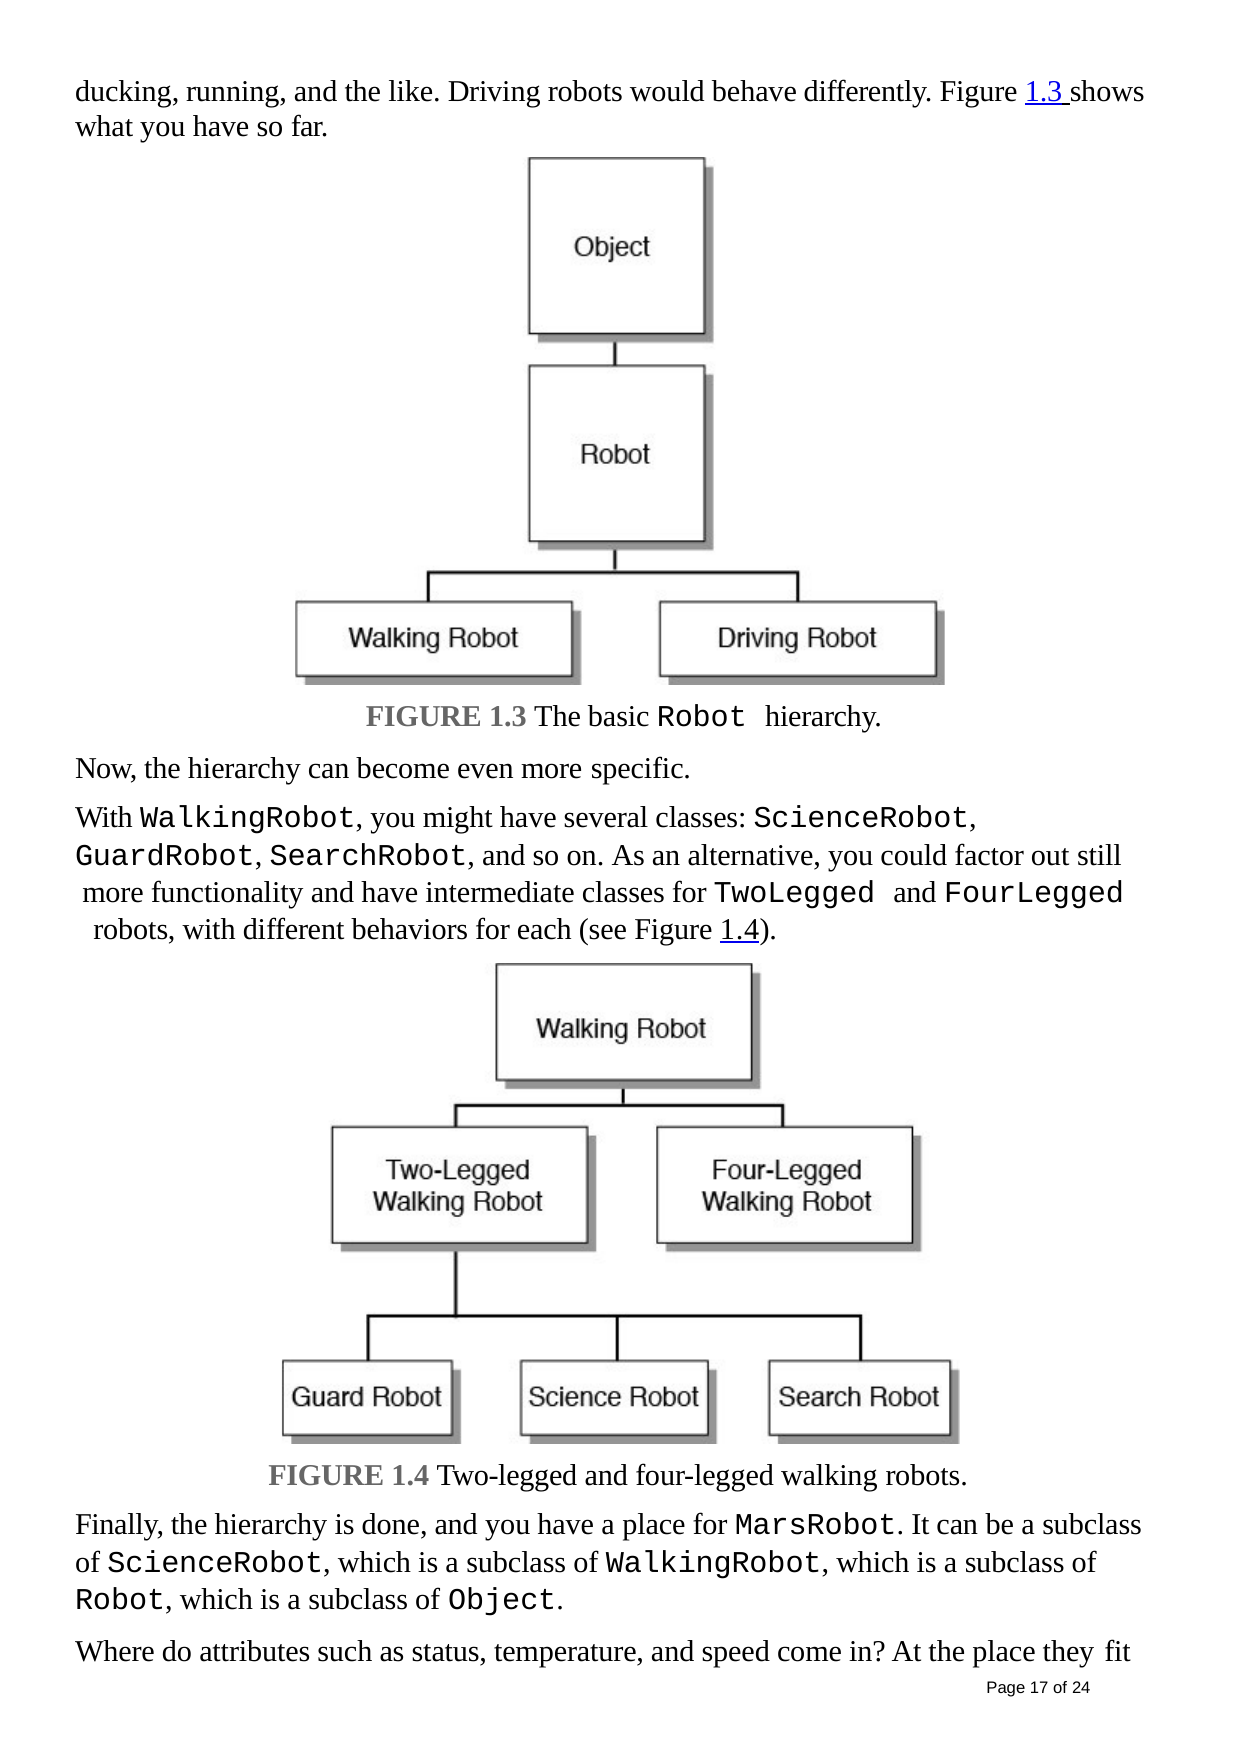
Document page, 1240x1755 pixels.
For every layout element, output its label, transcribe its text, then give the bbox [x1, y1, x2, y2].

text_box [295, 157, 945, 677]
text_box [281, 963, 960, 1439]
text_box FIGURE 1.4 Two-legged and four-legged walking robots. Finally, the hierarchy is done, and you have a place for MarsRobot. It can be a subclass of ScienceRobot, which is a subclass of WalkingRobot, which is a subclass of Robot, which is a subclass of Object. Where do attributes such as status, temperature, and speed come in? At the place they fit [72, 1439, 1151, 1668]
slide_number Page 17 of 24 [984, 1676, 1093, 1755]
text_box FIGURE 1.3 The basic Robot hierarchy. Now, the hierarchy can become even more specific. With WalkingRobot, you might have several classes: ScienceRobot, GuardRobot, SearchRobot, and so on. As an alternative, you could factor out still more functionality and have intermediate classes for TwoLegged and FourLegged robots, with different behaviors for each (see Figure 1.4). [72, 677, 1128, 946]
text_box ducking, running, and the like. Driving robots would behave differently. Figure 1.3 shows what you have so far. [72, 68, 1155, 142]
